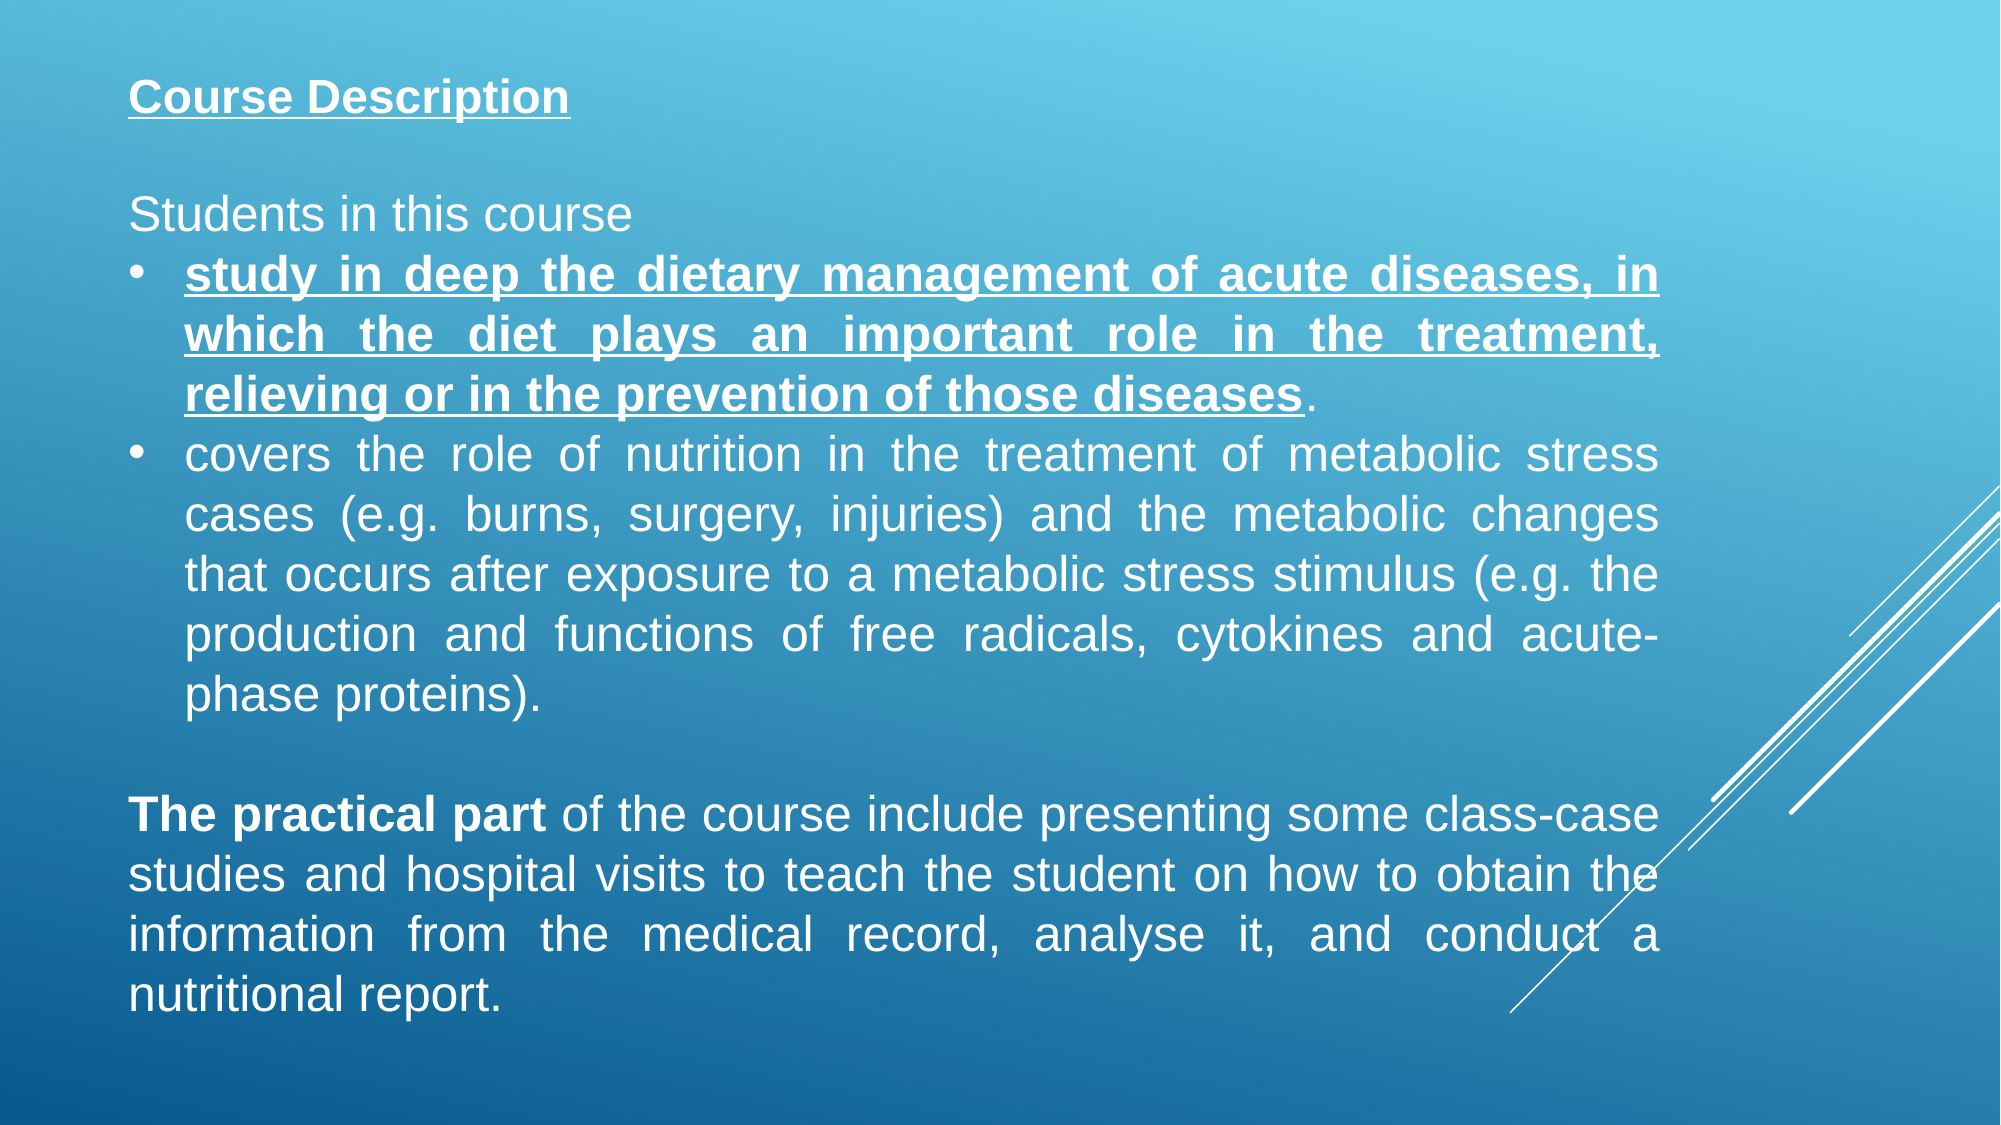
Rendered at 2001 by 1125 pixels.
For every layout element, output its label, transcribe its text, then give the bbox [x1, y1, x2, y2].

text_box Course Description Students in this course study in deep the dietary management of acute diseases, in which the diet plays an important role in the treatment, relieving or in the prevention of those diseases. covers the role of nutrition in the treatment of metabolic stress cases (e.g. burns, surgery, injuries) and the metabolic changes that occurs after exposure to a metabolic stress stimulus (e.g. the production and functions of free radicals, cytokines and acute-phase proteins). The practical part of the course include presenting some class-case studies and hospital visits to teach the student on how to obtain the information from the medical record, analyse it, and conduct a nutritional report. [113, 58, 1676, 1029]
